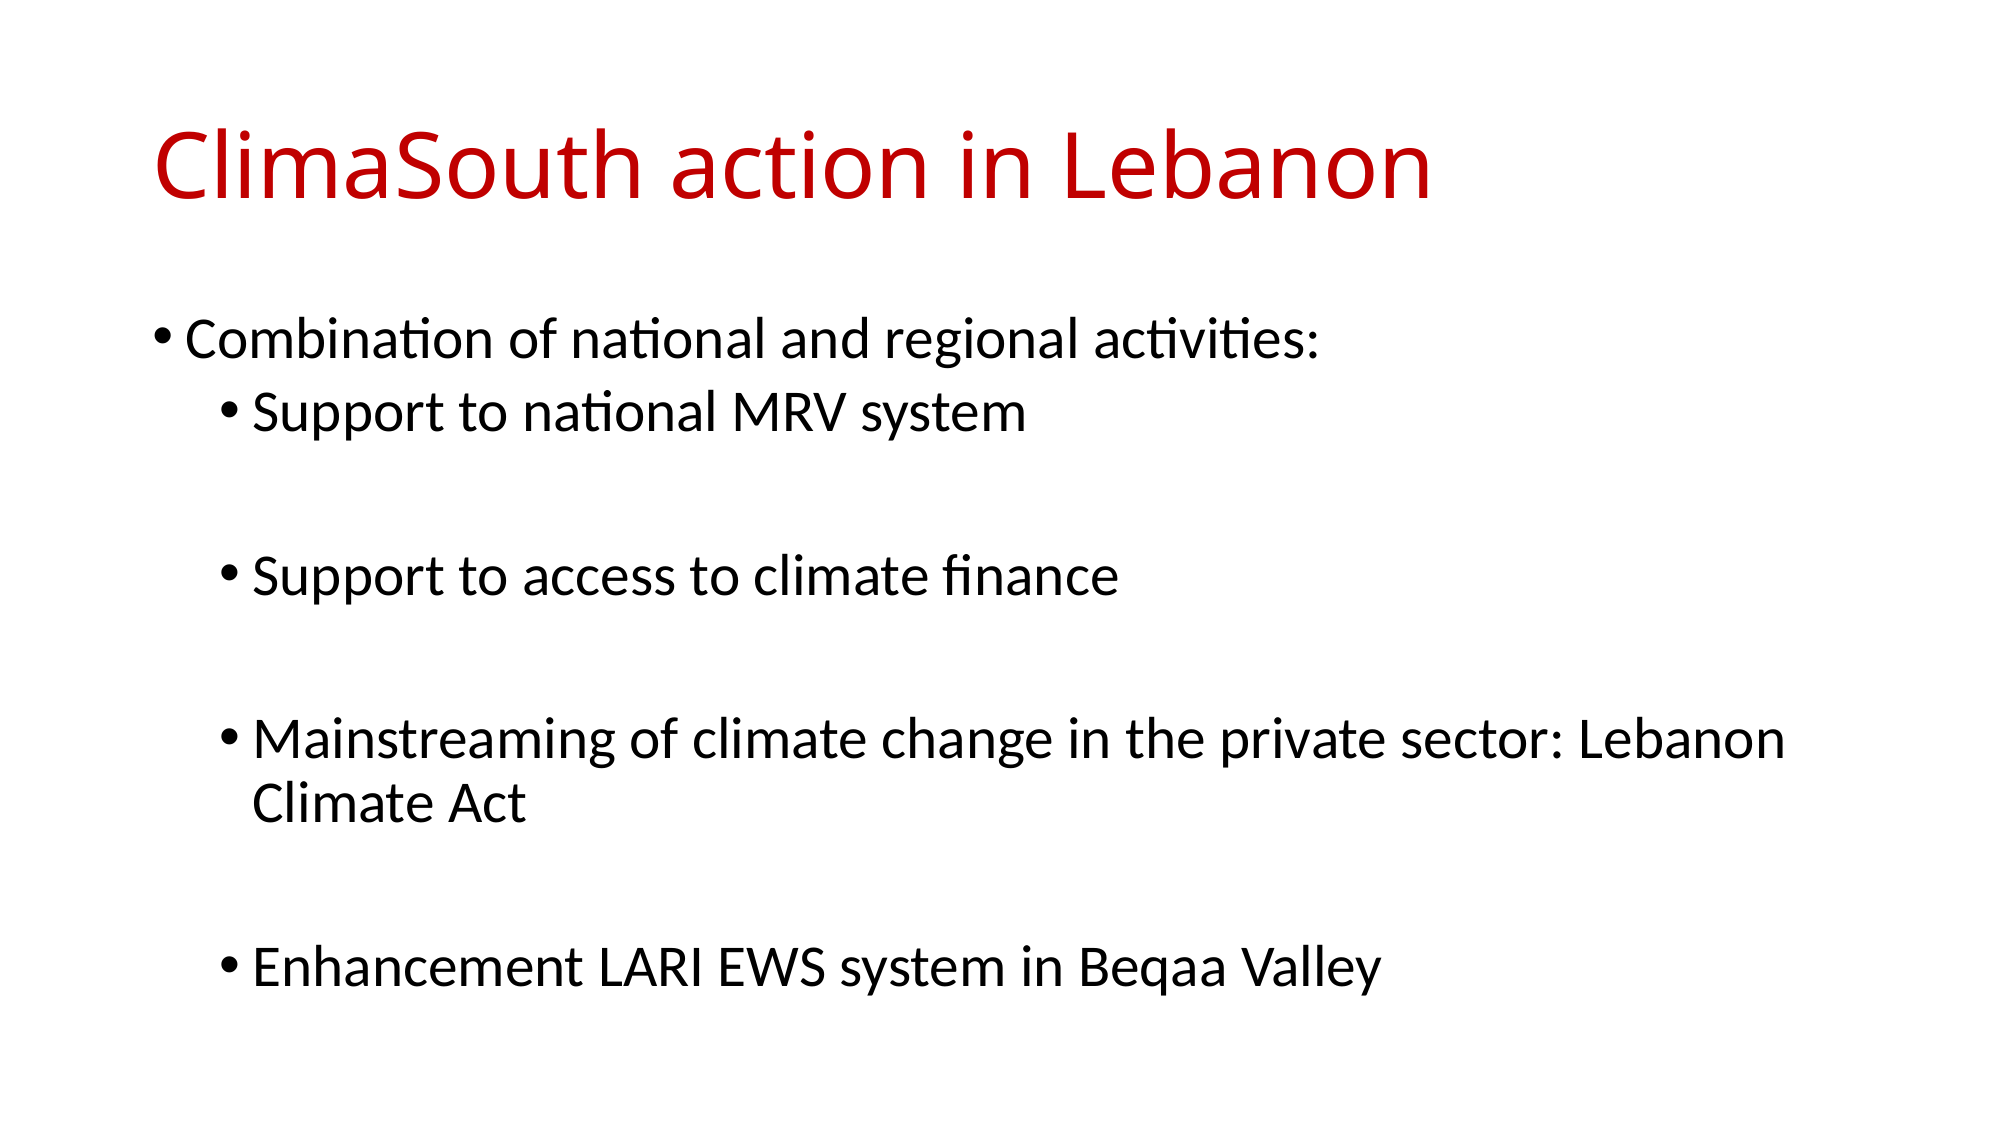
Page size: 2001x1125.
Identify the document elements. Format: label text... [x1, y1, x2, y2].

title ClimaSouth action in Lebanon [137, 59, 1863, 278]
list Combination of national and regional activities: Support to national MRV system Support to access to climate finance Mainstreaming of climate change in the private sector: Lebanon Climate Act Enhancement LARI EWS system in Beqaa Valley [137, 299, 1863, 1014]
